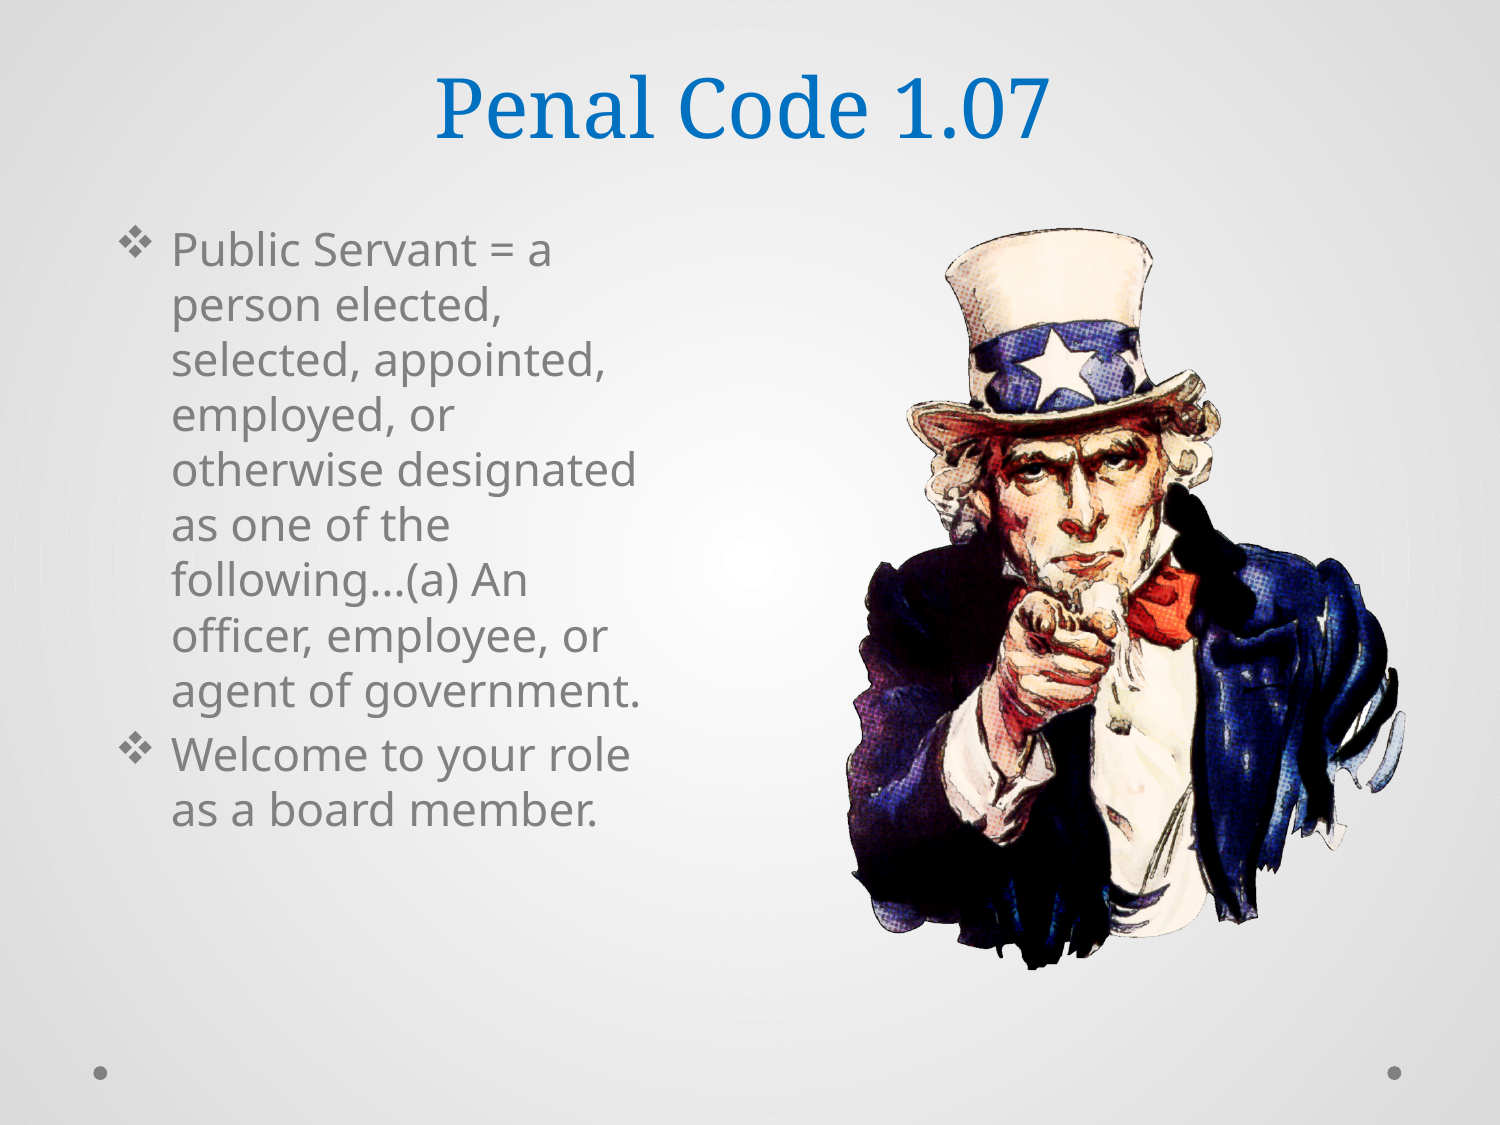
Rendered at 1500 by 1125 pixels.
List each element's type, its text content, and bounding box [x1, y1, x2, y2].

picture [837, 212, 1415, 988]
title Penal Code 1.07 [99, 50, 1388, 163]
list Public Servant = a person elected, selected, appointed, employed, or otherwise designated as one of the following…(a) An officer, employee, or agent of government. Welcome to your role as a board member. [99, 212, 688, 913]
